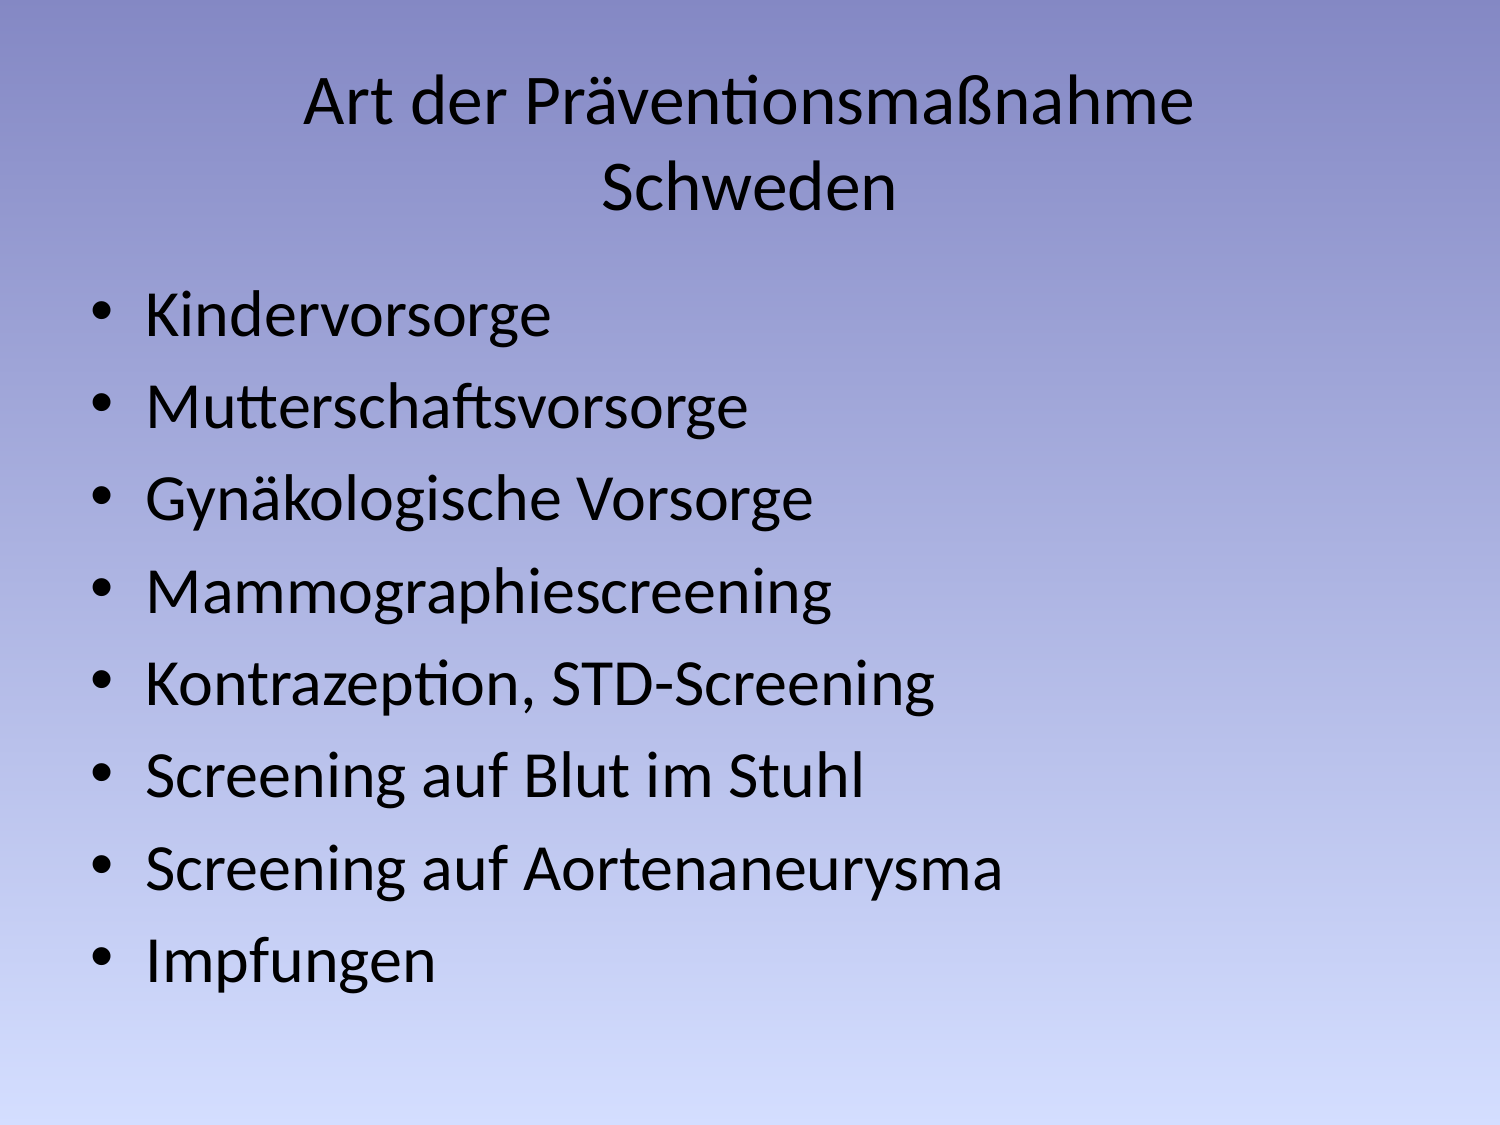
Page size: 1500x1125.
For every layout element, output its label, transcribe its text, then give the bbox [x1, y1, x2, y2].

list Kindervorsorge Mutterschaftsvorsorge Gynäkologische Vorsorge Mammographiescreening Kontrazeption, STD-Screening Screening auf Blut im Stuhl Screening auf Aortenaneurysma Impfungen [75, 262, 1425, 1005]
title Art der Präventionsmaßnahme Schweden [75, 45, 1425, 233]
